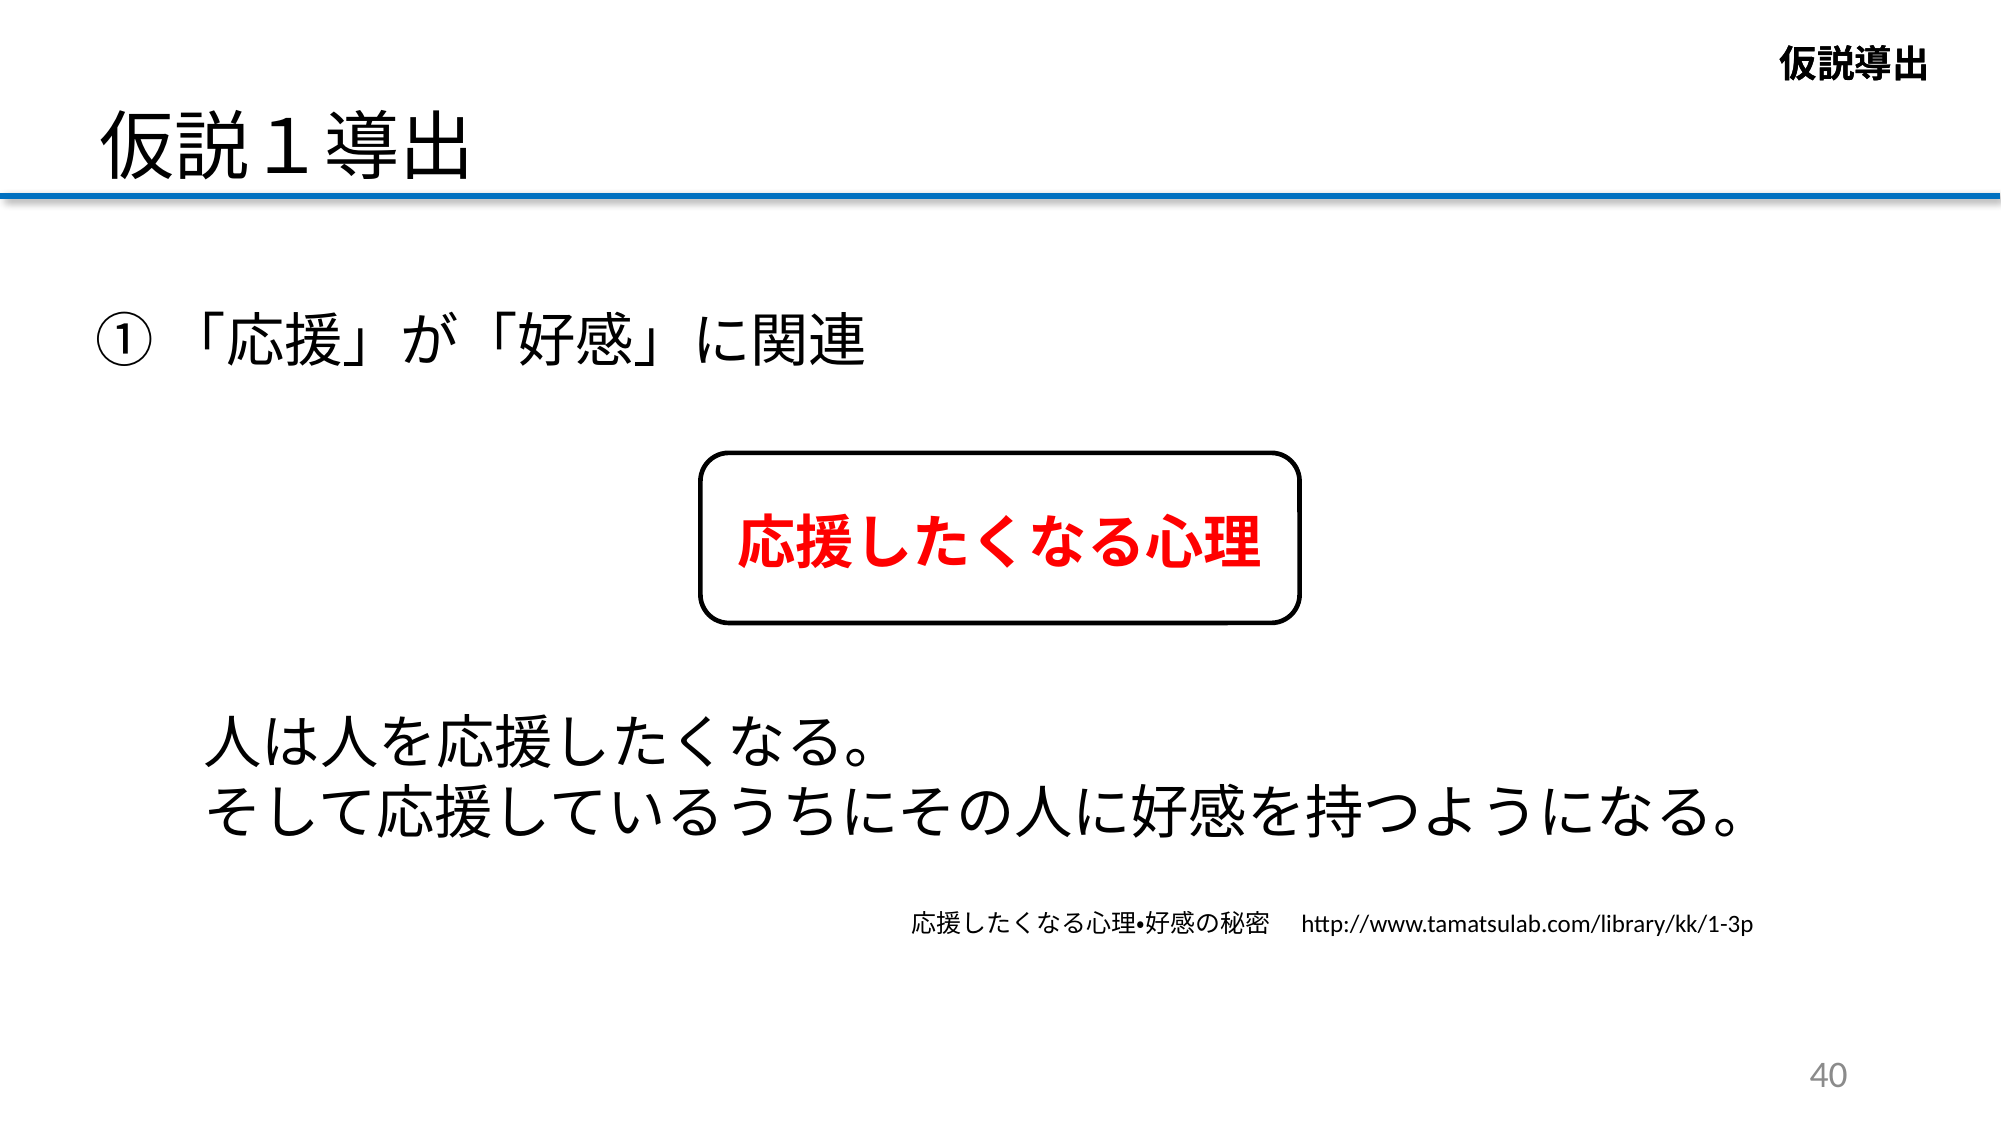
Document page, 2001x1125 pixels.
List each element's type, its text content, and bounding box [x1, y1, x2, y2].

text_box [700, 452, 1300, 623]
text_box 人は人を応援したくなる。 そして応援しているうちにその人に好感を持つようになる。 [188, 698, 1811, 853]
text_box 仮説導出 [1764, 33, 1945, 93]
text_box ①「応援」が「好感」に関連 [80, 295, 882, 381]
text_box 仮説１導出 [85, 91, 491, 197]
slide_number 40 [1412, 1042, 1863, 1103]
text_box 応援したくなる心理・好感の秘密 http://www.tamatsulab.com/library/kk/1-3p [896, 900, 1929, 945]
